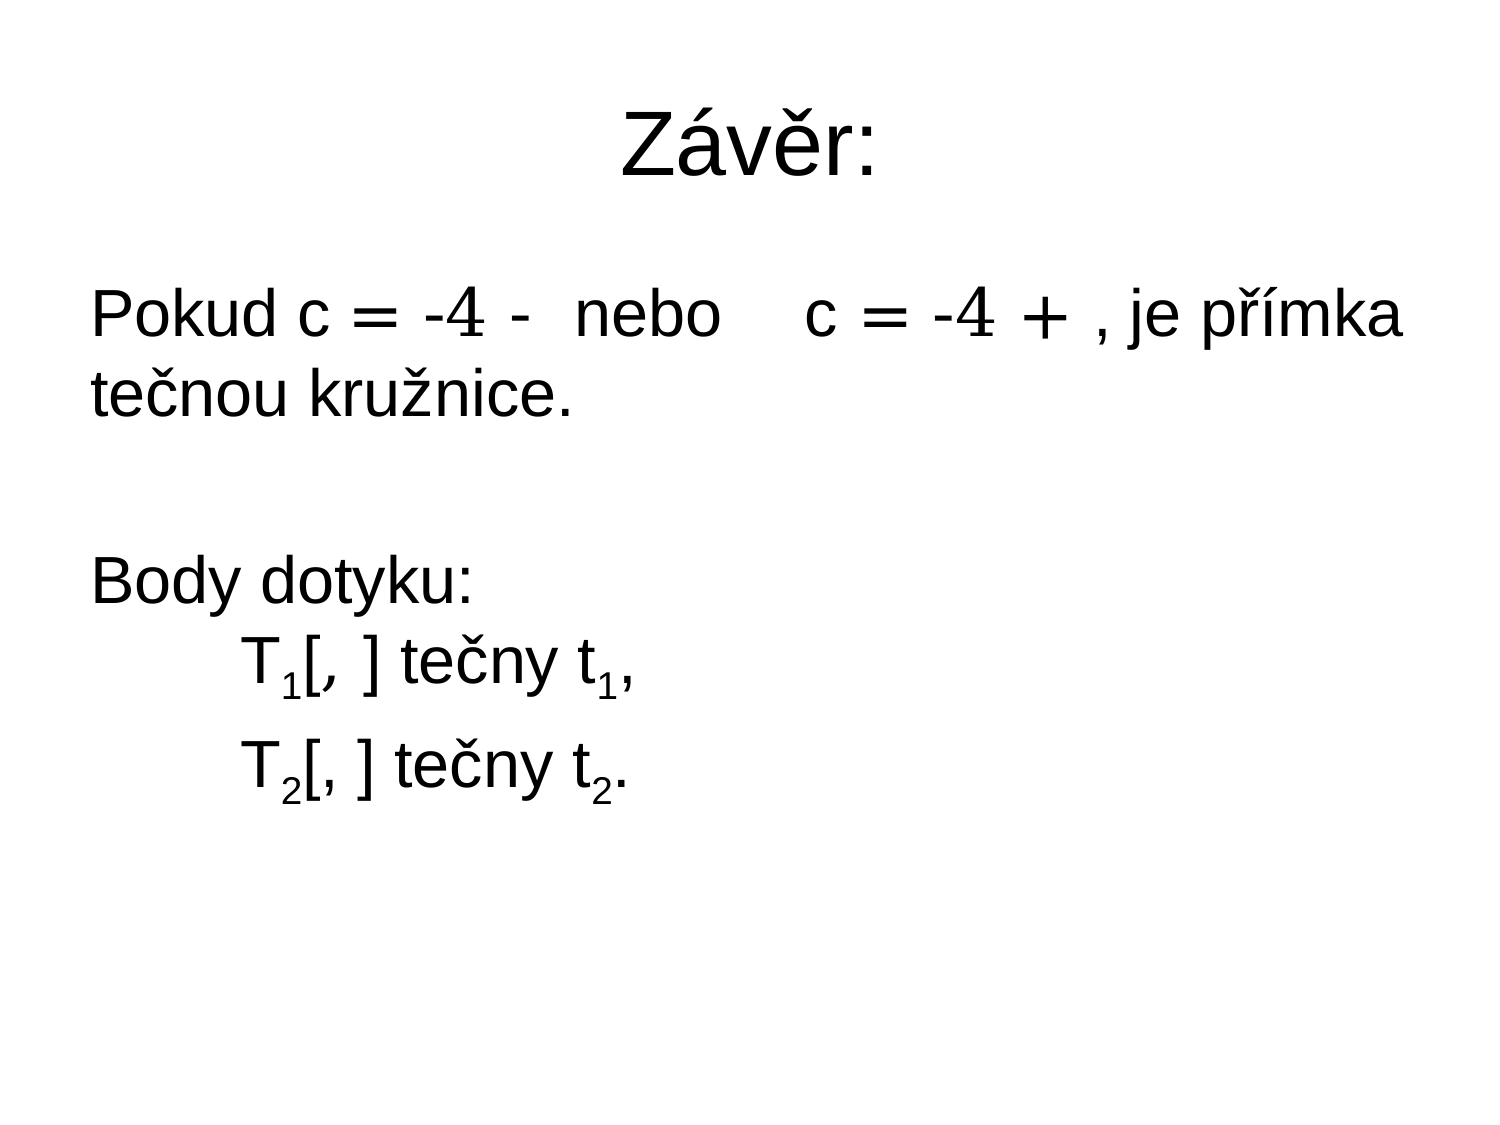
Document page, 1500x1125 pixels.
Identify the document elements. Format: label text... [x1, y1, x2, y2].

title Závěr: [75, 45, 1425, 233]
